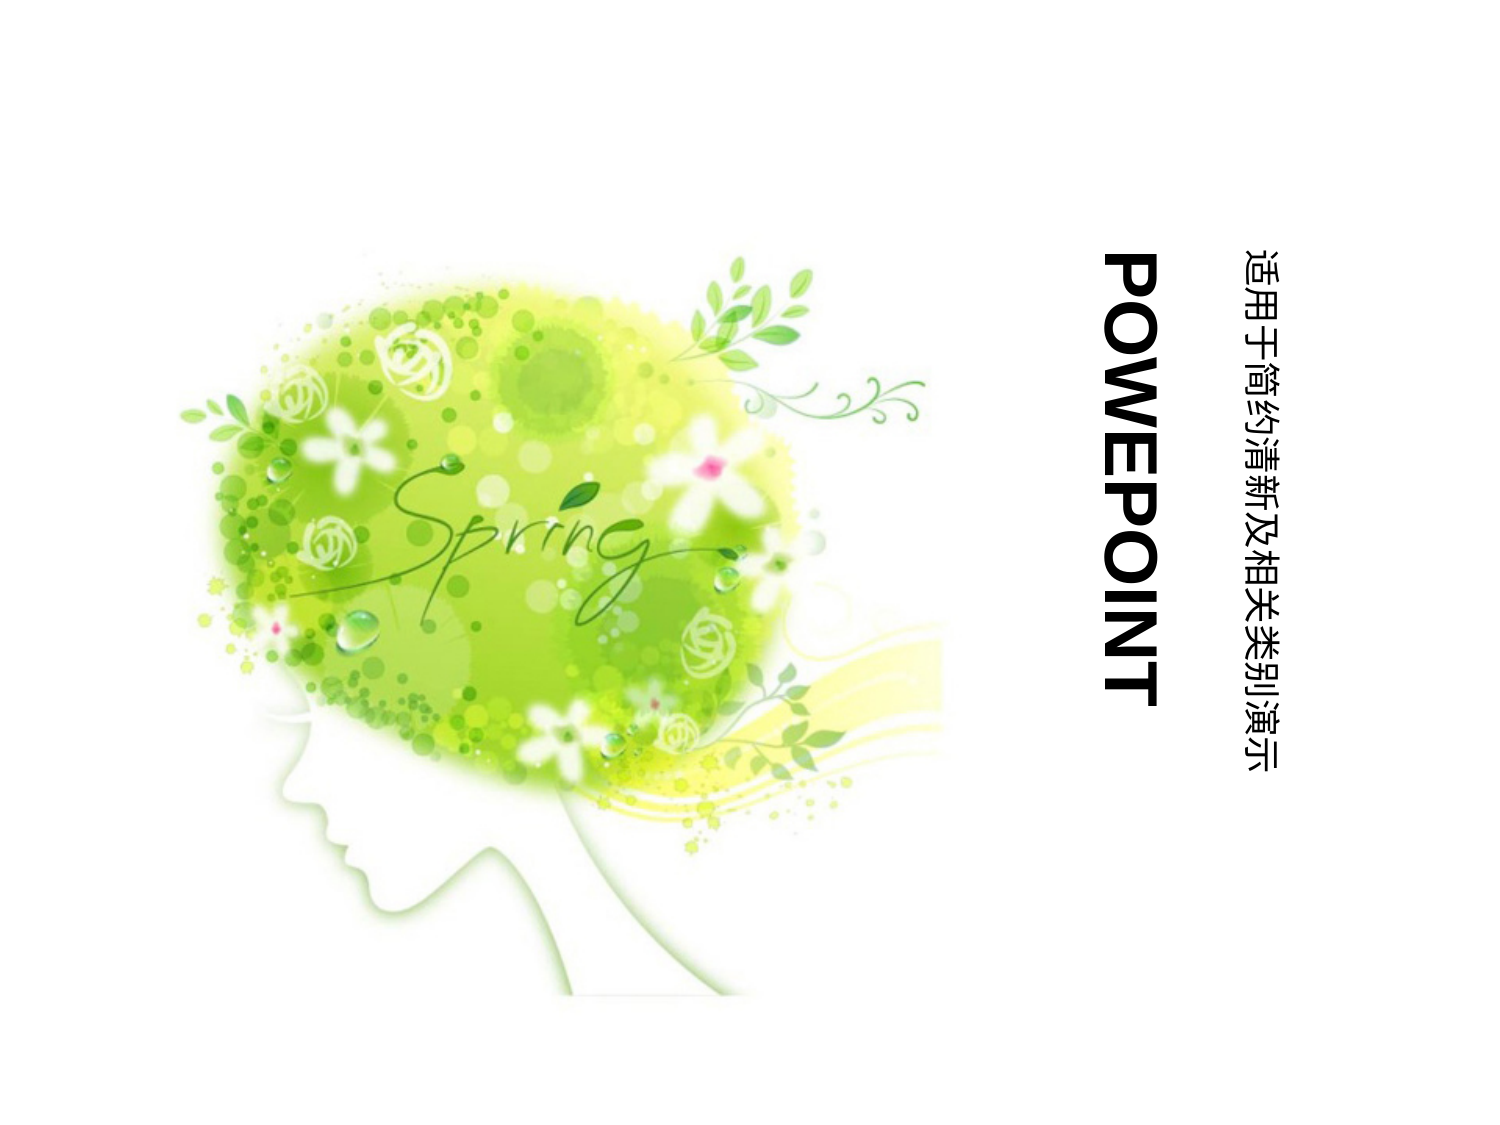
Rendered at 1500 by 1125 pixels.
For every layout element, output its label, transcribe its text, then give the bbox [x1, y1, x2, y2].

picture [0, 0, 1500, 1125]
text_box 适用于简约清新及相关类别演示 [1171, 234, 1293, 868]
text_box POWEPOINT [1066, 234, 1188, 762]
